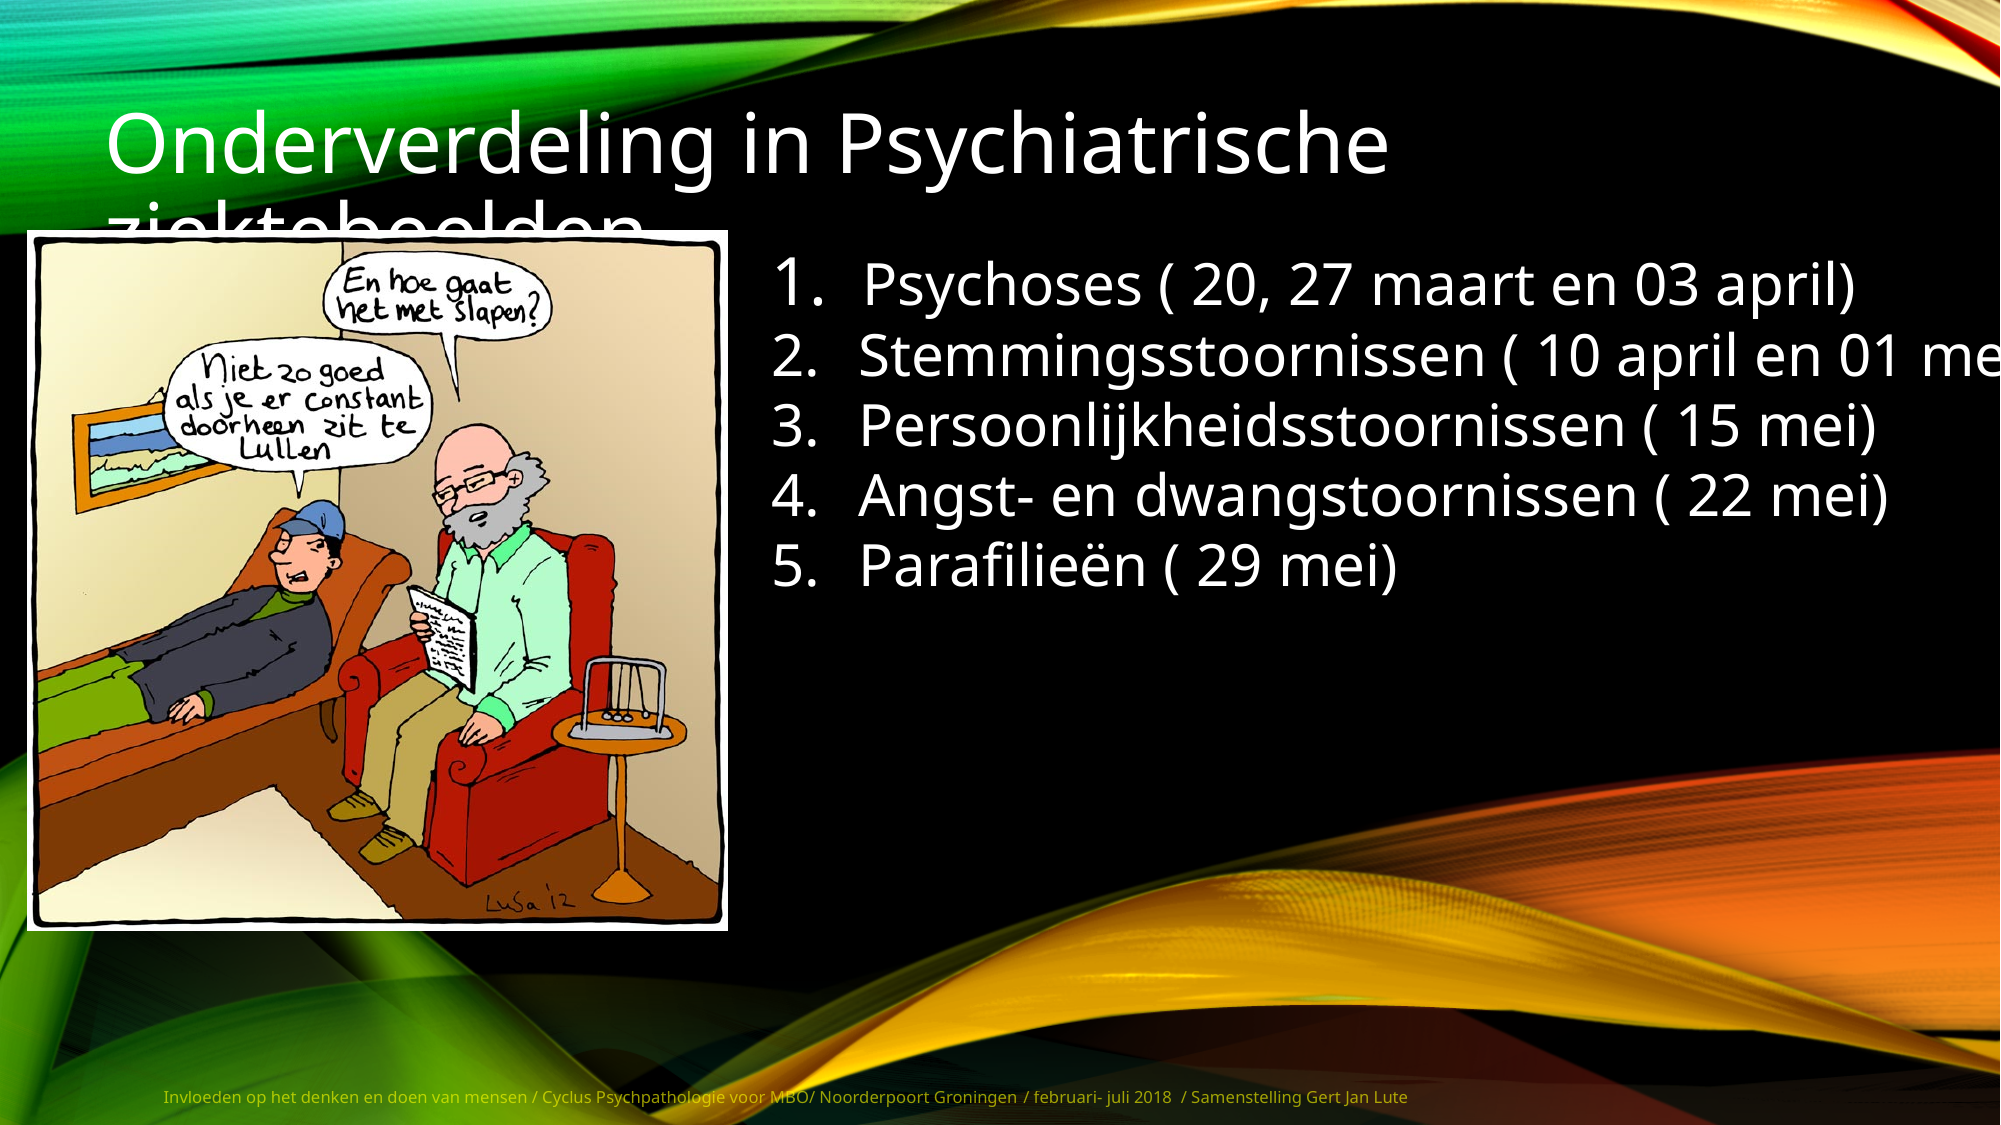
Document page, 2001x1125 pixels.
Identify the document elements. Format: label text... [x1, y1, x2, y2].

text_box Psychoses ( 20, 27 maart en 03 april) Stemmingsstoornissen ( 10 april en 01 mei) Persoonlijkheidsstoornissen ( 15 mei) Angst- en dwangstoornissen ( 22 mei) Parafilieën ( 29 mei) [756, 230, 2000, 651]
picture [0, 0, 2000, 1125]
subtitle Onderverdeling in Psychiatrische ziektebeelden [89, 93, 1960, 207]
text_box Invloeden op het denken en doen van mensen / Cyclus Psychpathologie voor MBO/ Noorderpoort Groningen / februari- juli 2018 / Samenstelling Gert Jan Lute [148, 1069, 1857, 1125]
